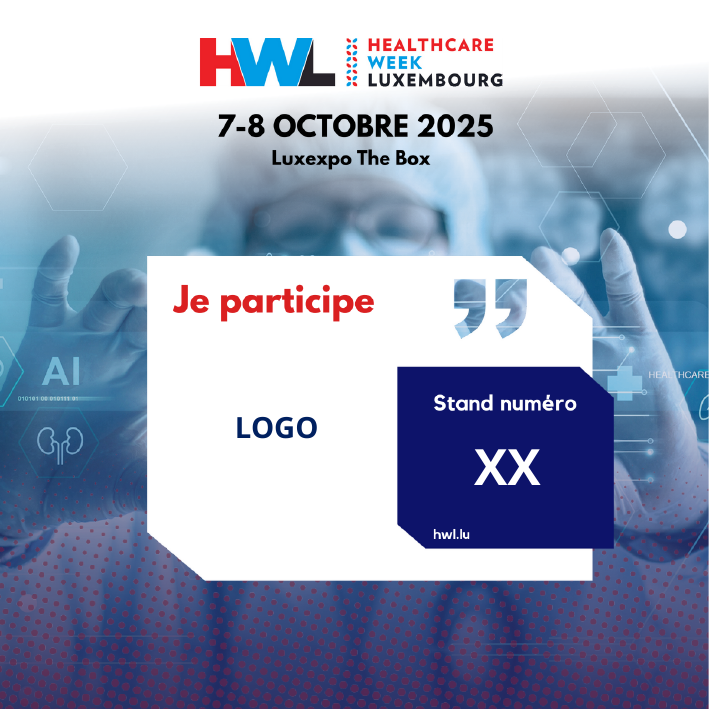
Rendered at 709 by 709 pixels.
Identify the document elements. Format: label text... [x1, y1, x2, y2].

picture [0, 0, 709, 709]
text_box LOGO [175, 402, 378, 453]
text_box XX [431, 428, 583, 504]
